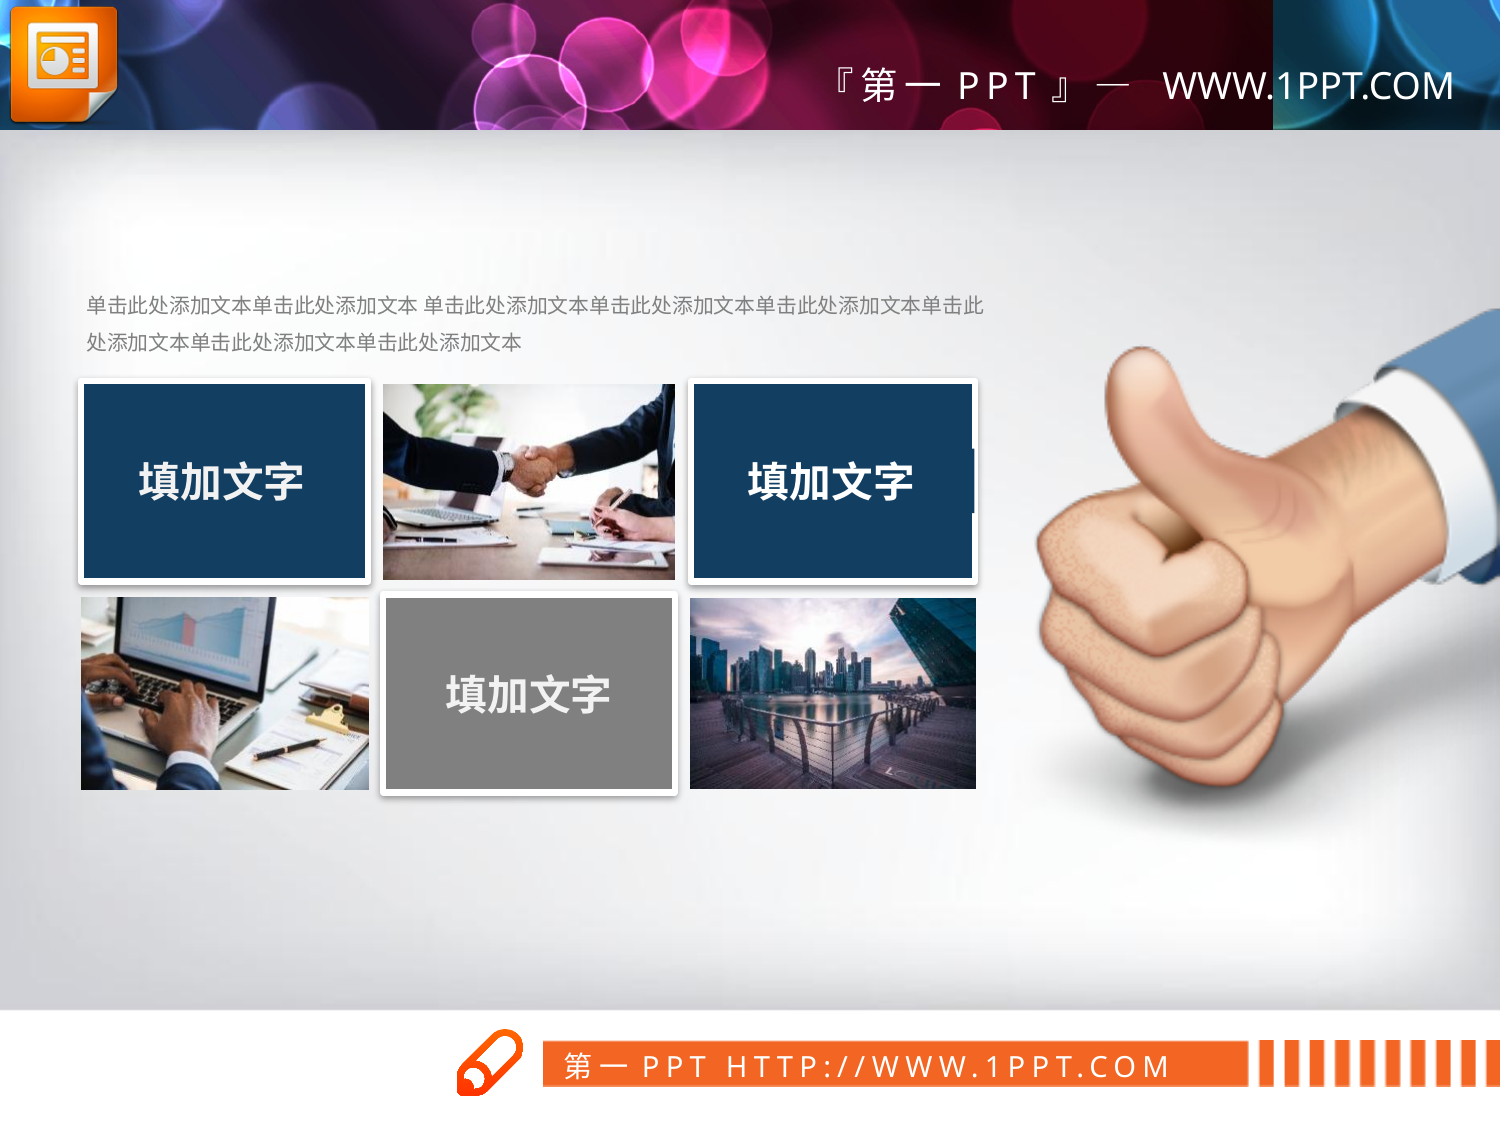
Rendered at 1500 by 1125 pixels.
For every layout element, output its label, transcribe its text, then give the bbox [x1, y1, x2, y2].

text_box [382, 594, 675, 793]
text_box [80, 380, 369, 582]
picture [543, 1040, 1500, 1087]
picture [0, 0, 1500, 1012]
text_box 单击此处添加文本单击此处添加文本 单击此处添加文本单击此处添加文本单击此处添加文本单击此处添加文本单击此处添加文本单击此处添加文本 [72, 272, 992, 362]
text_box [690, 380, 976, 582]
